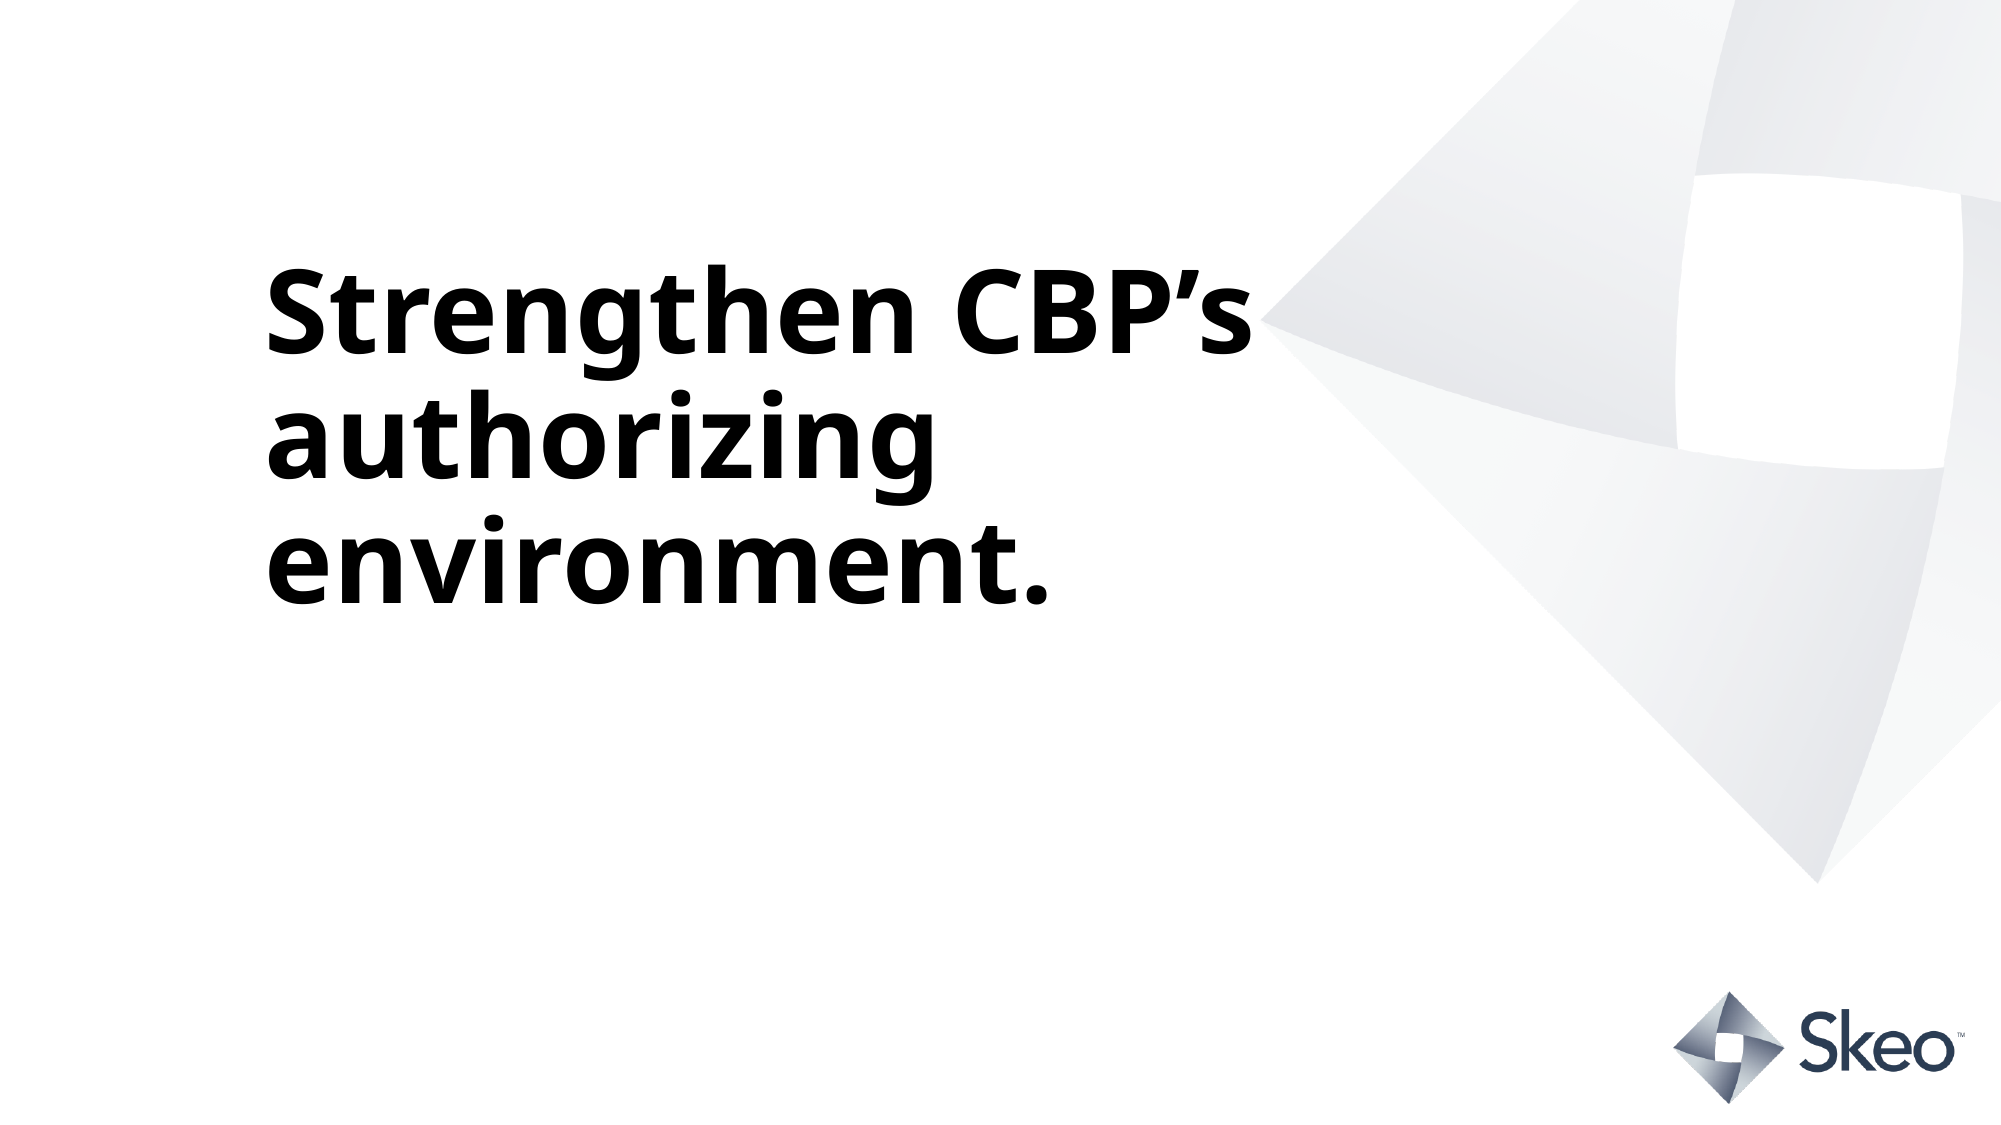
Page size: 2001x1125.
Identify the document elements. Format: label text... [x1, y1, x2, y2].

picture [1673, 991, 1965, 1104]
title Strengthen CBP’s authorizing environment. [249, 244, 1750, 637]
